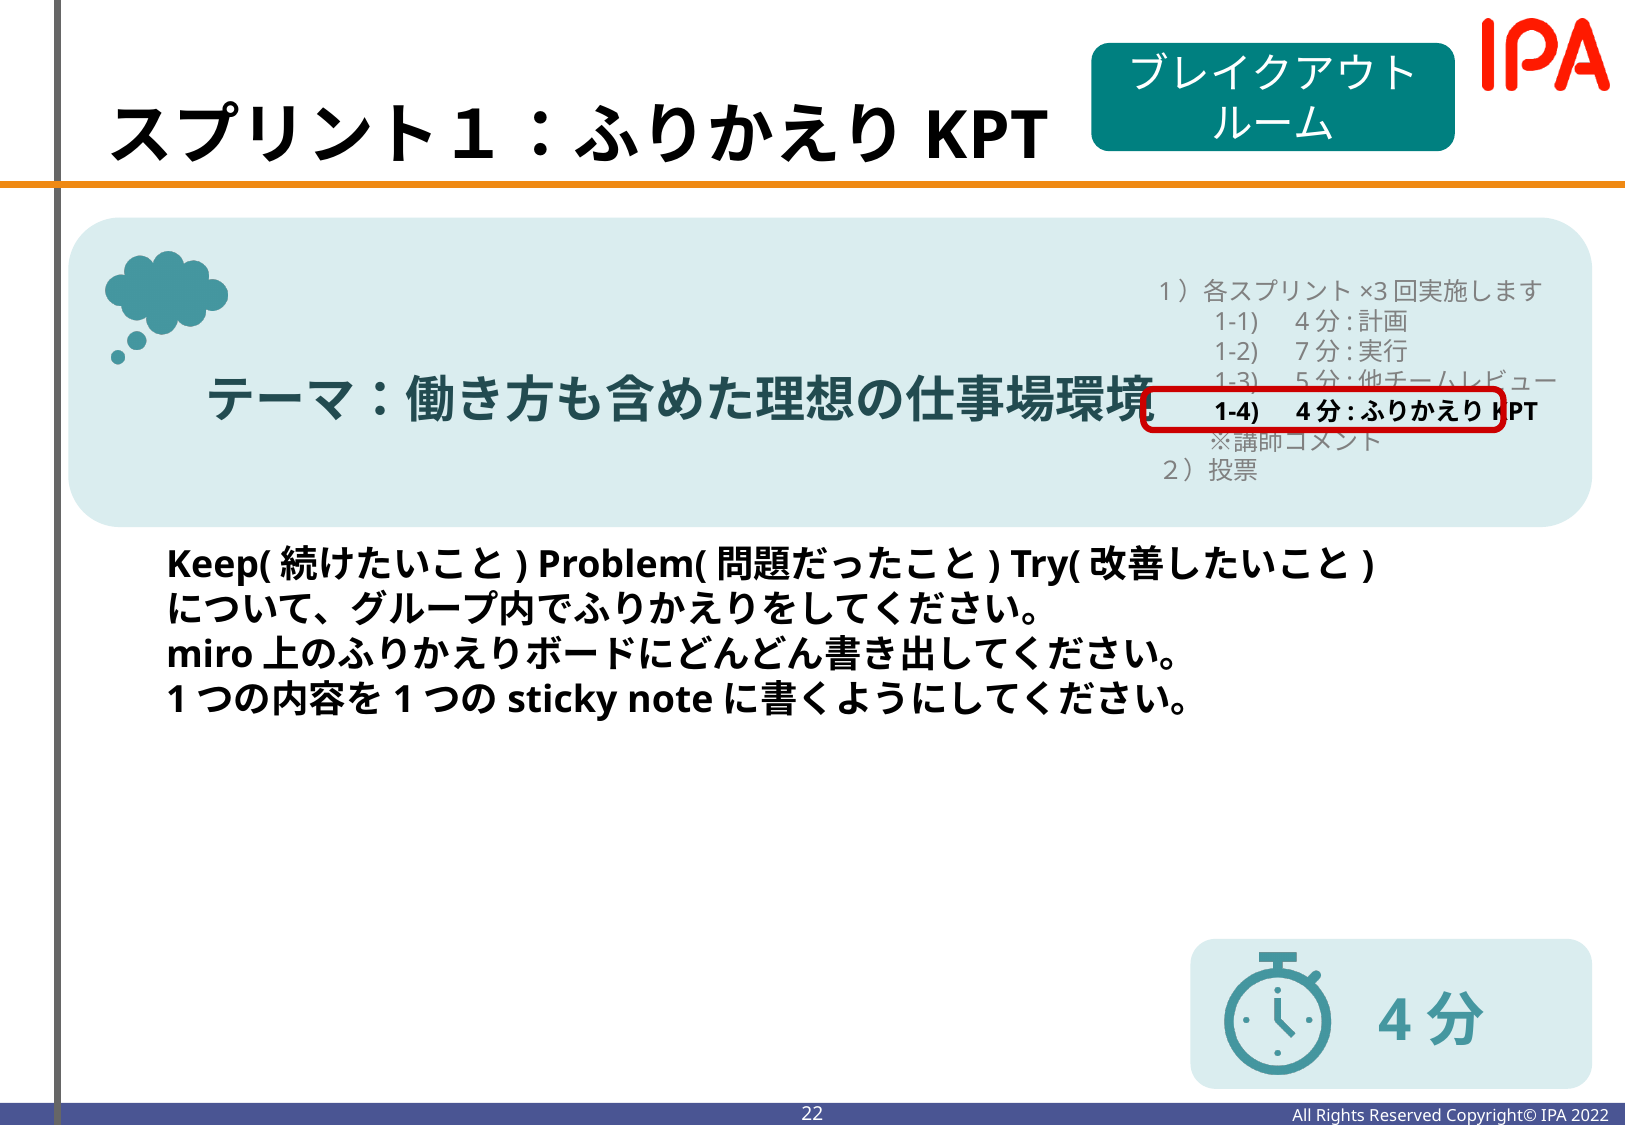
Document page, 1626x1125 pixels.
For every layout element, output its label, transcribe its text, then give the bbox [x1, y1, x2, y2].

picture [1201, 938, 1353, 1090]
text_box [1190, 948, 1196, 1080]
text_box Keep(続けたいこと) Problem(問題だったこと) Try(改善したいこと) について、グループ内でふりかえりをしてください。 miro上のふりかえりボードにどんどん書き出してください。 1つの内容を1つのsticky noteに書くようにしてください。 [150, 532, 1175, 1096]
text_box [1143, 388, 1504, 431]
text_box テーマ：働き方も含めた理想の仕事場環境 [190, 359, 341, 510]
text_box [1353, 938, 1593, 1089]
picture [91, 231, 243, 383]
text_box All Rights Reserved Copyright© IPA 2022 [1225, 1097, 1625, 1125]
text_box [68, 217, 1581, 528]
text_box 21 [756, 1094, 869, 1125]
picture [1482, 18, 1610, 91]
text_box スプリント１：ふりかえりKPT [91, 84, 529, 167]
text_box 4分 [1364, 974, 1514, 1097]
text_box 1）各スプリント×3回実施します 1-1) 4分:計画 1-2) 7分:実行 1-3) 5分:他チームレビュー 1-4) 4分:ふりかえりKPT ※講師コメント ２）投票 [1143, 237, 1593, 510]
text_box ブレイクアウトルーム [1091, 42, 1455, 152]
